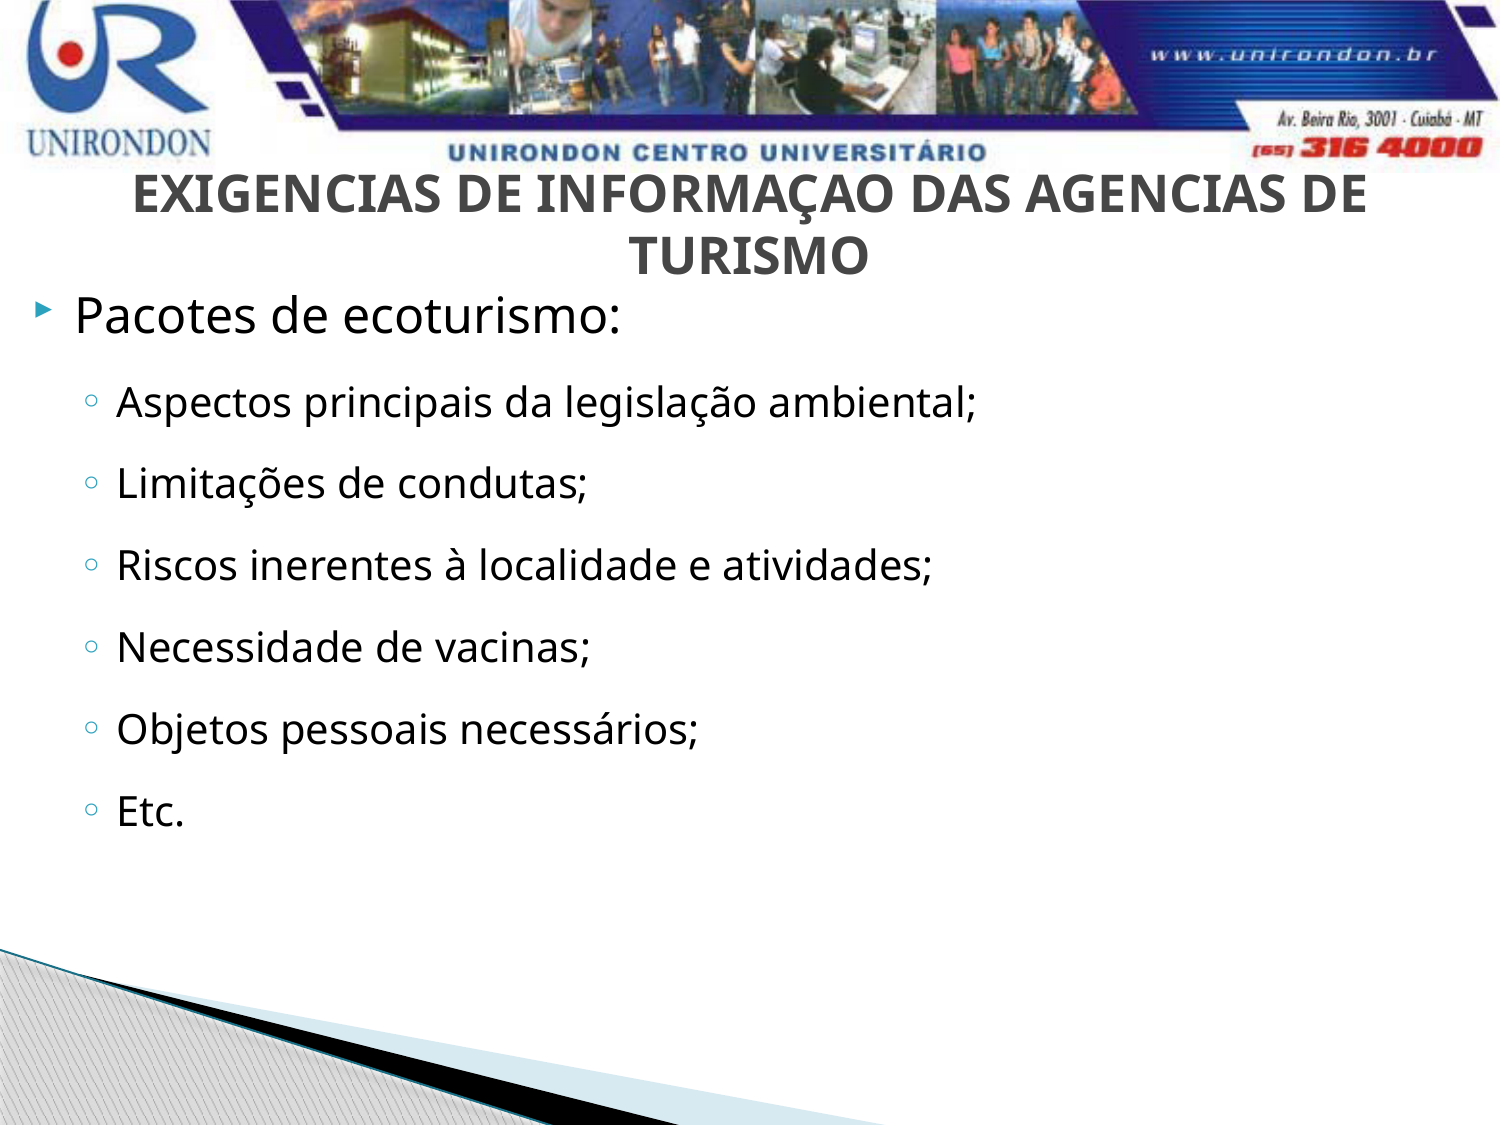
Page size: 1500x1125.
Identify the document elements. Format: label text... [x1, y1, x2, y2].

list Pacotes de ecoturismo: Aspectos principais da legislação ambiental; Limitações de condutas; Riscos inerentes à localidade e atividades; Necessidade de vacinas; Objetos pessoais necessários; Etc. [0, 246, 1477, 1079]
picture [0, 0, 1500, 174]
title EXIGÊNCIAS DE INFORMAÇÃO DAS AGÊNCIAS DE TURISMO [0, 183, 1500, 270]
